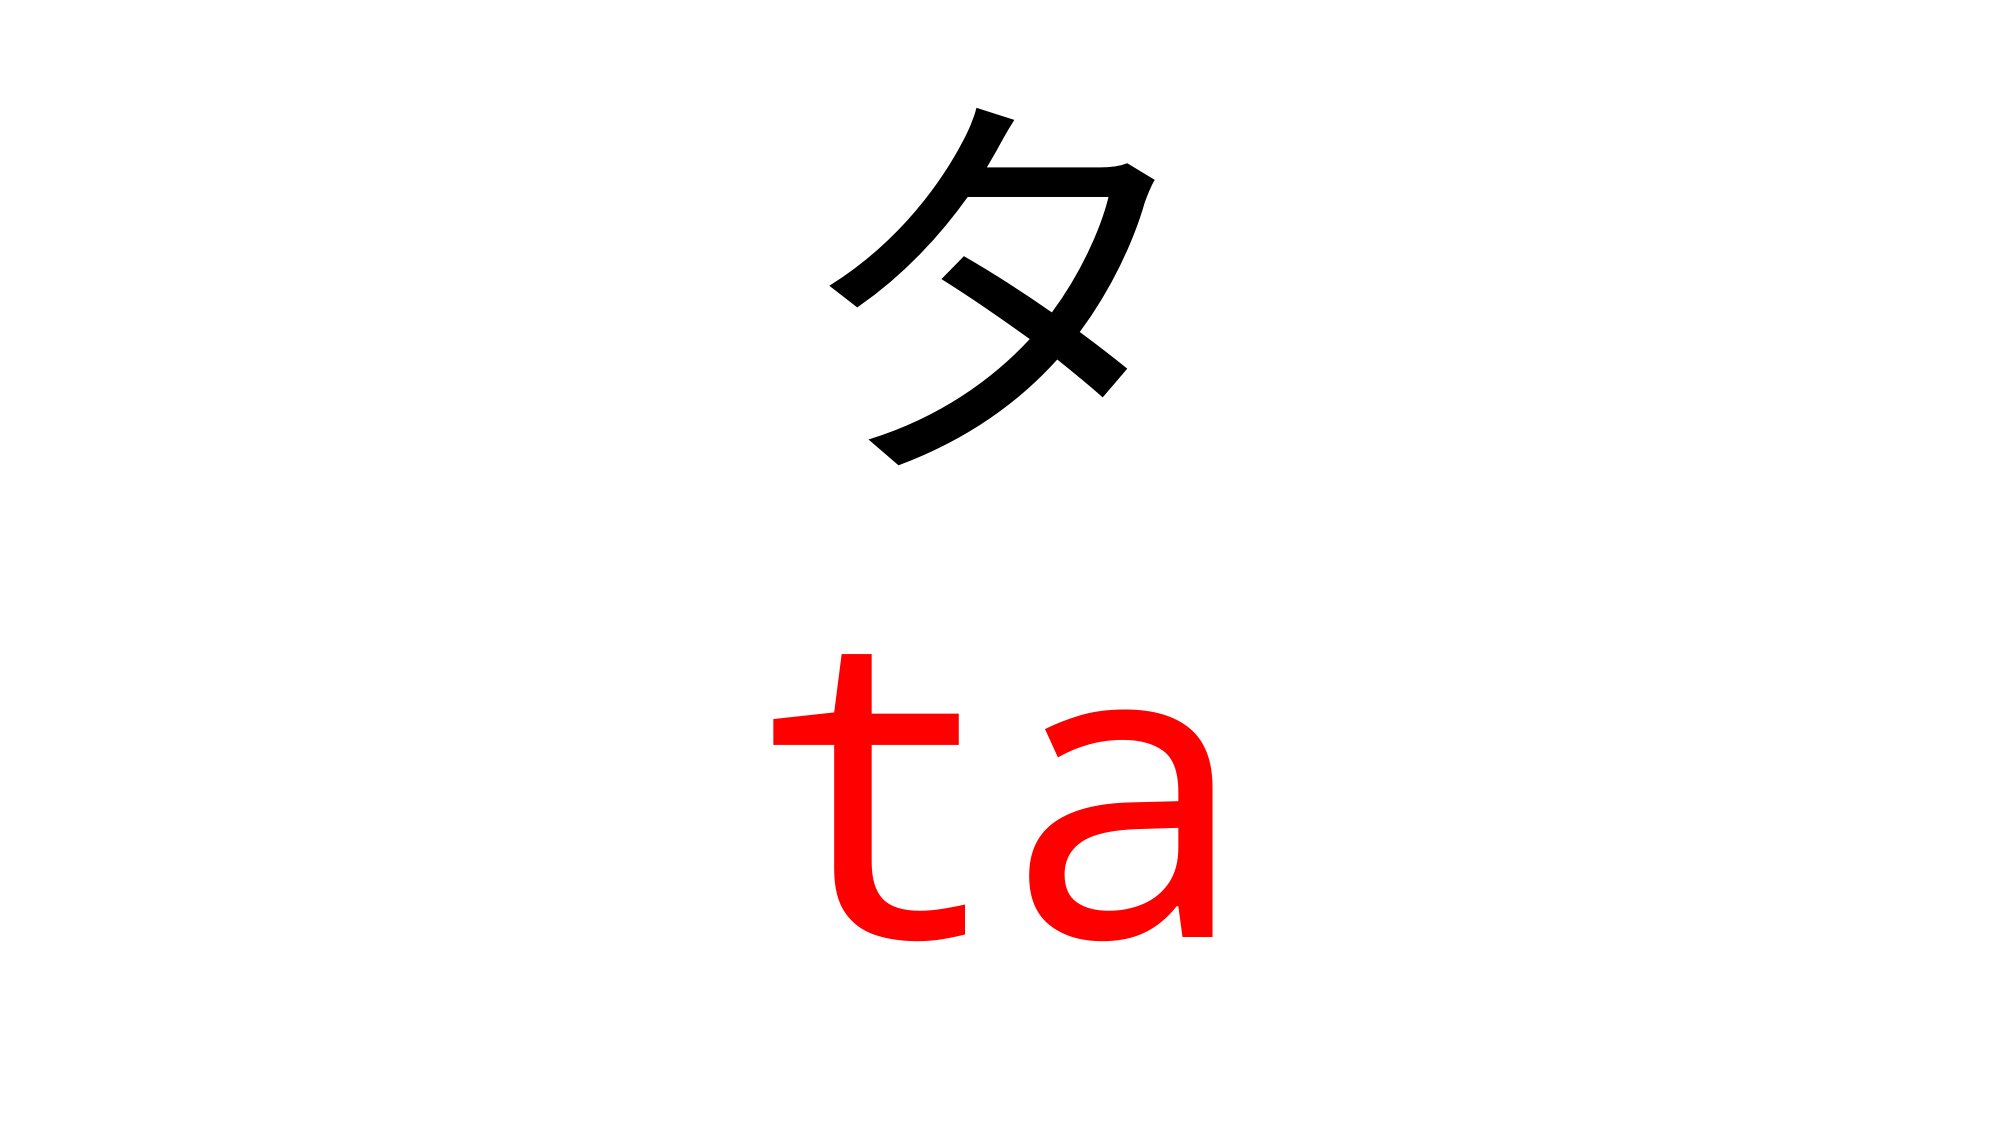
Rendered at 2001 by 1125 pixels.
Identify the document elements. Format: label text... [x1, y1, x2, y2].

title タ [249, 71, 1750, 545]
text_box ta [249, 562, 1750, 1036]
